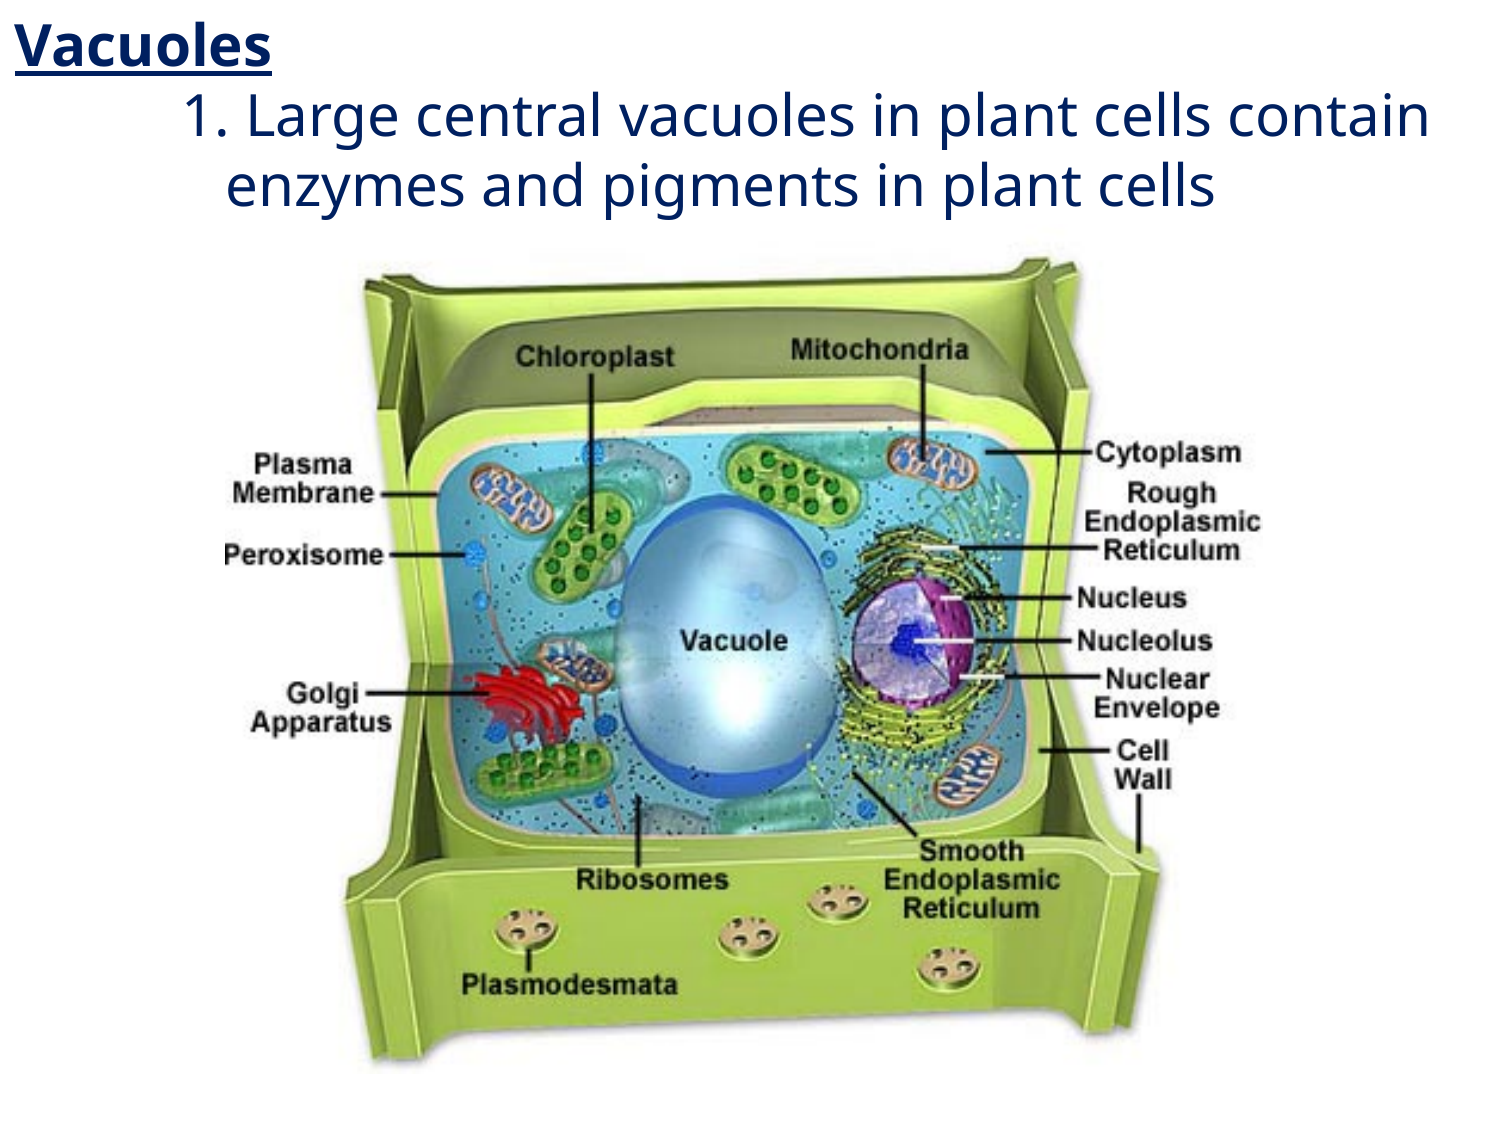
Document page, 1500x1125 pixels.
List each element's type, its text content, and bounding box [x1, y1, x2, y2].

text_box Vacuoles 1. Large central vacuoles in plant cells contain enzymes and pigments in plant cells [0, 1, 1463, 226]
picture [224, 224, 1263, 1075]
